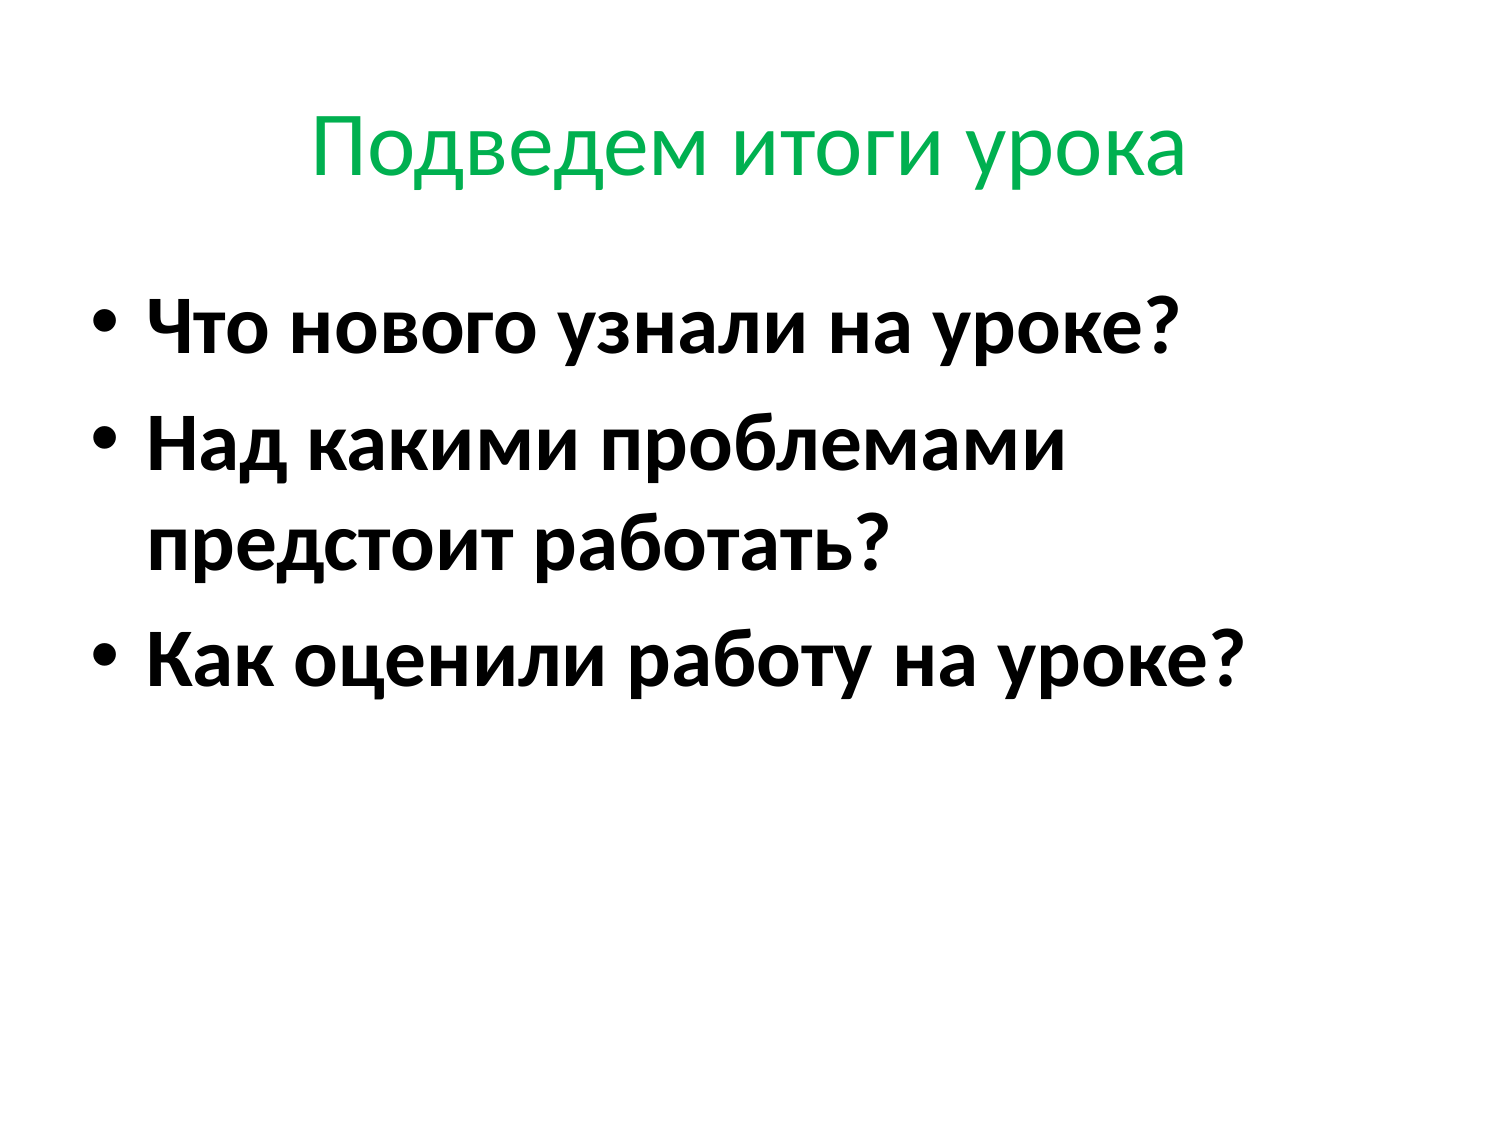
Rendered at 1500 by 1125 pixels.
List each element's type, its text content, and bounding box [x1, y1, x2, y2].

list Что нового узнали на уроке? Над какими проблемами предстоит работать? Как оценили работу на уроке? [75, 262, 1425, 1005]
title Подведем итоги урока [75, 45, 1425, 233]
